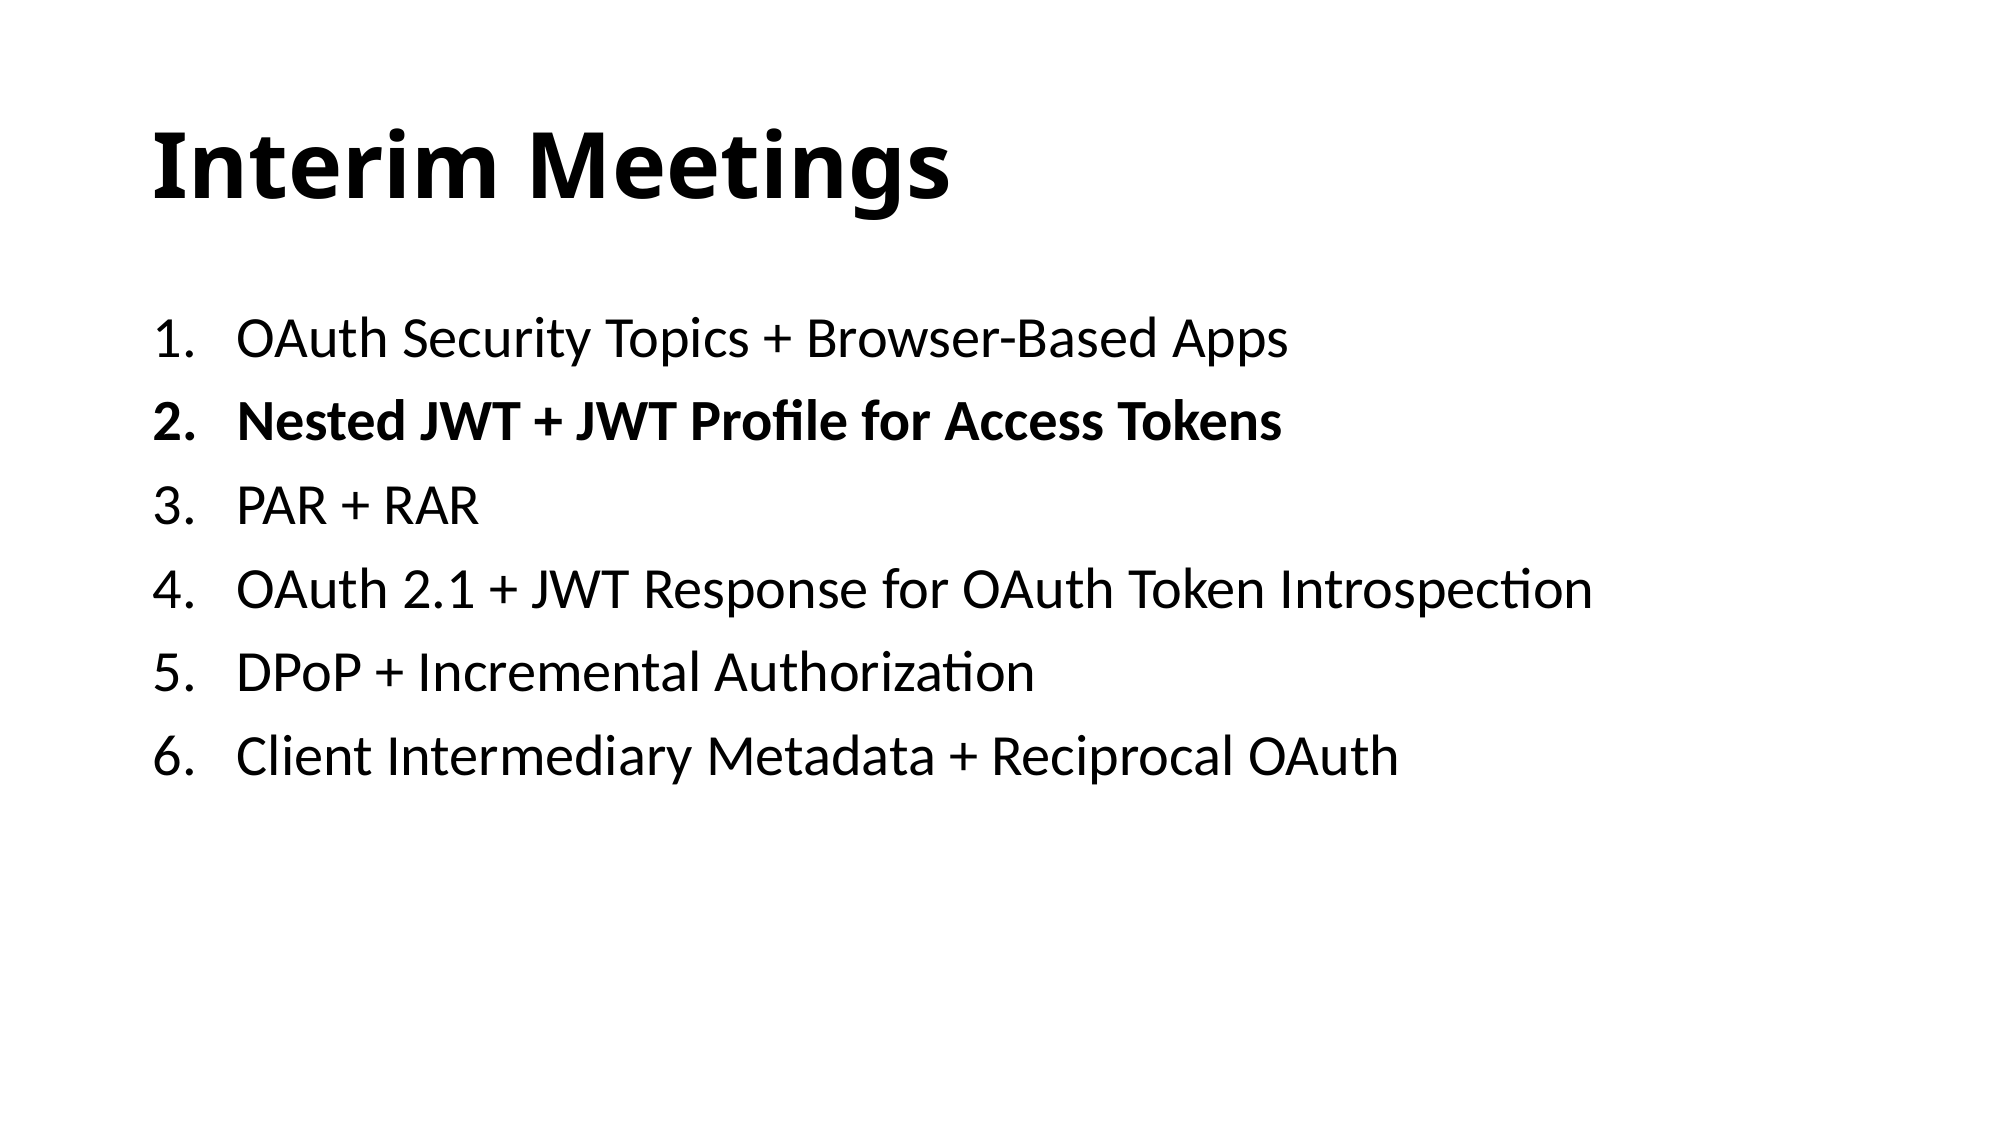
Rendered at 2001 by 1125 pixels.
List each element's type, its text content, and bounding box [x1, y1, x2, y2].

title Interim Meetings [137, 59, 1863, 278]
list OAuth Security Topics + Browser-Based Apps Nested JWT + JWT Profile for Access Tokens PAR + RAR OAuth 2.1 + JWT Response for OAuth Token Introspection DPoP + Incremental Authorization Client Intermediary Metadata + Reciprocal OAuth [137, 299, 1863, 1014]
